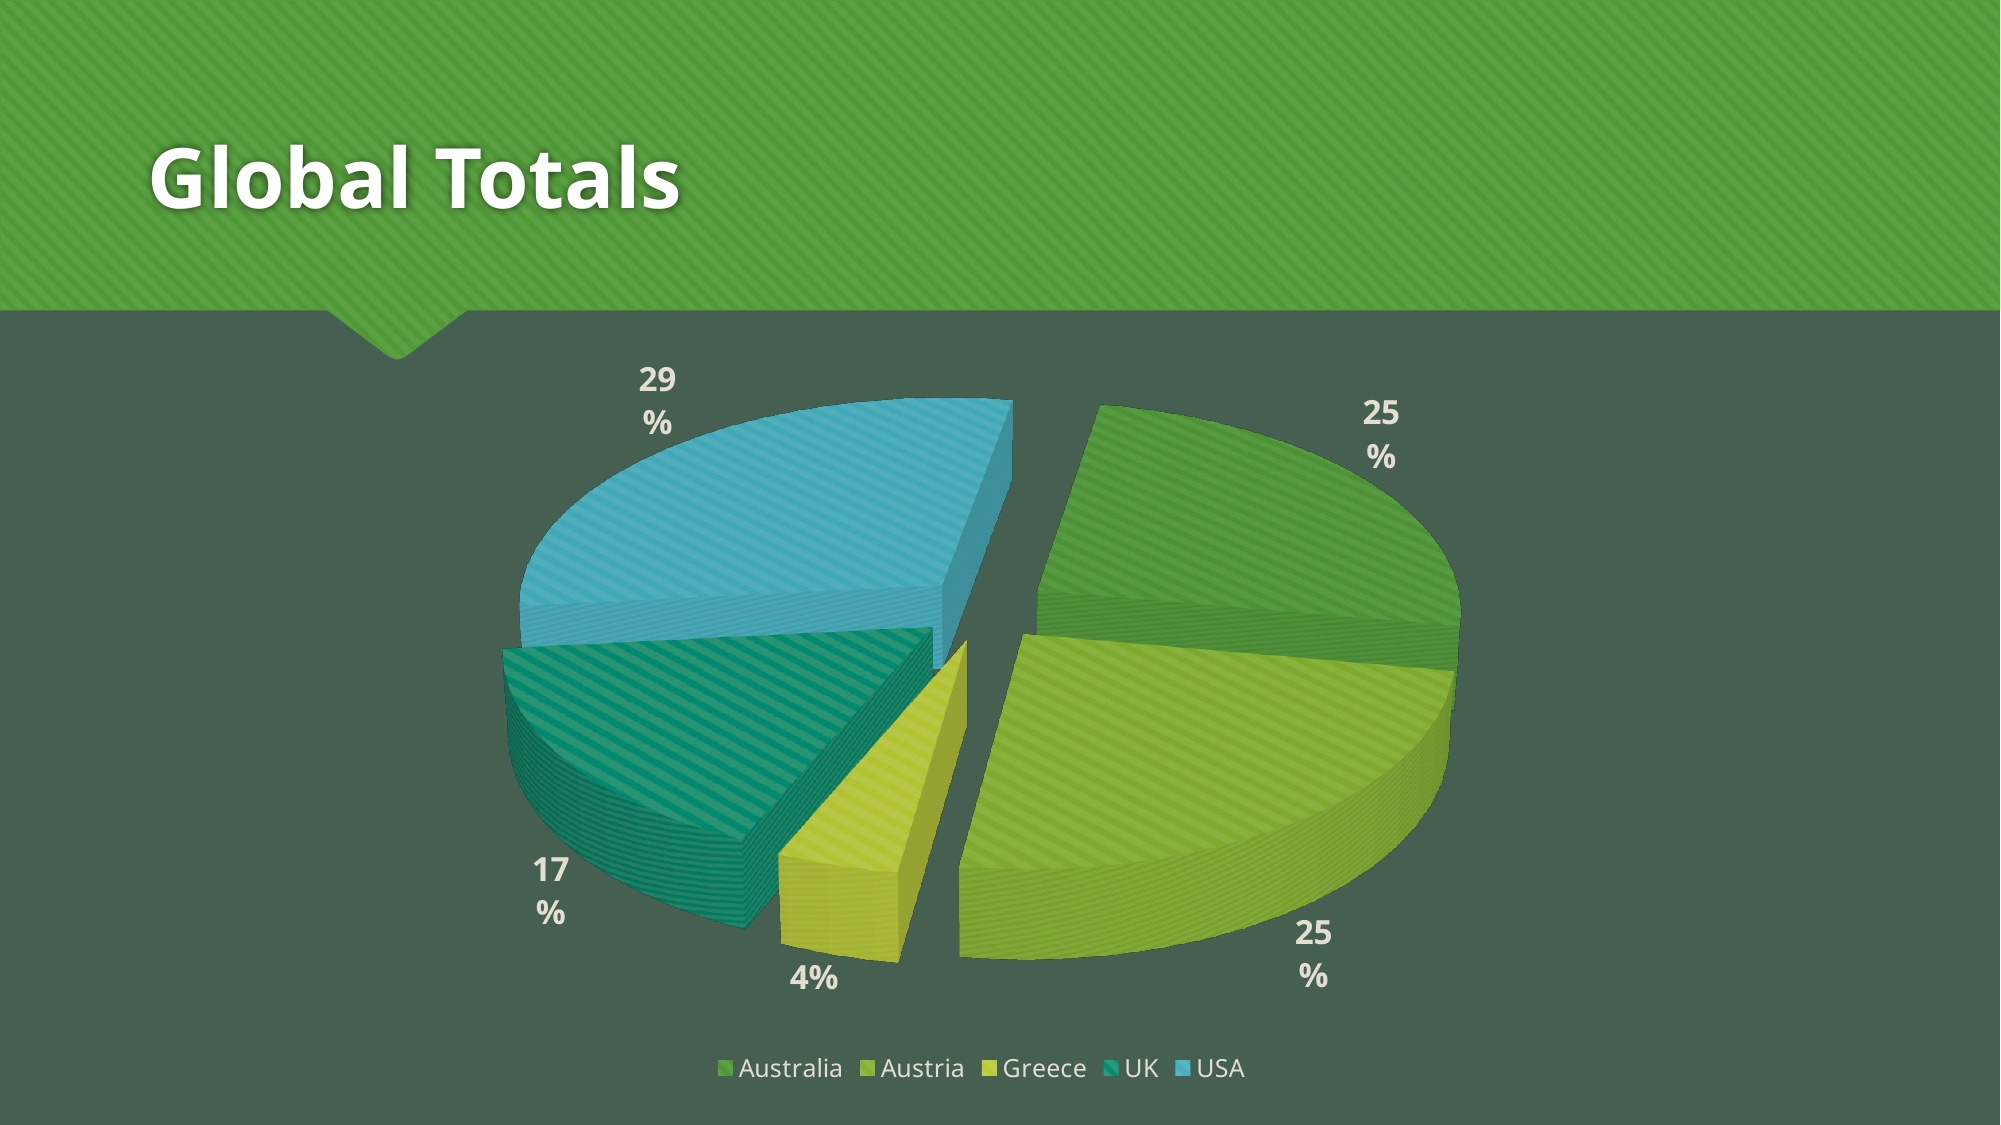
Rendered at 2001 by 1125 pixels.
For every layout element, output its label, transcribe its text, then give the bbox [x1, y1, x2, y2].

title Global Totals [132, 73, 1868, 233]
chart [408, 342, 1555, 1092]
